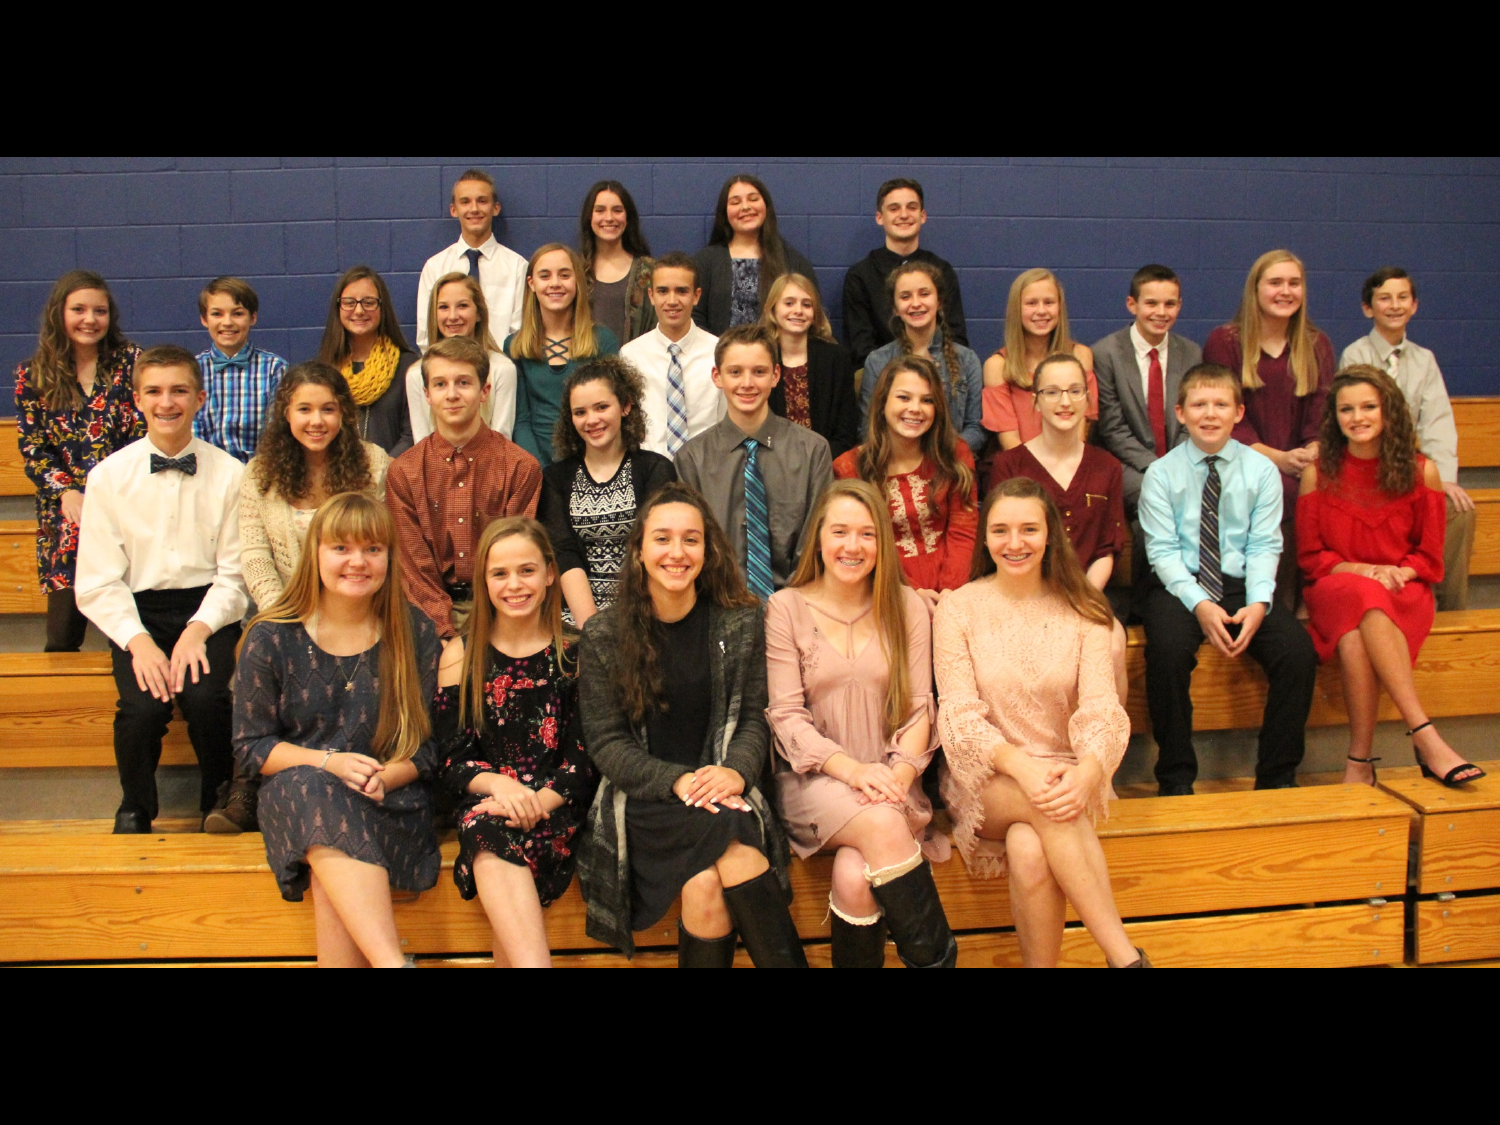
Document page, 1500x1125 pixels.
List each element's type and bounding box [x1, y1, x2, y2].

picture [0, 156, 1500, 968]
